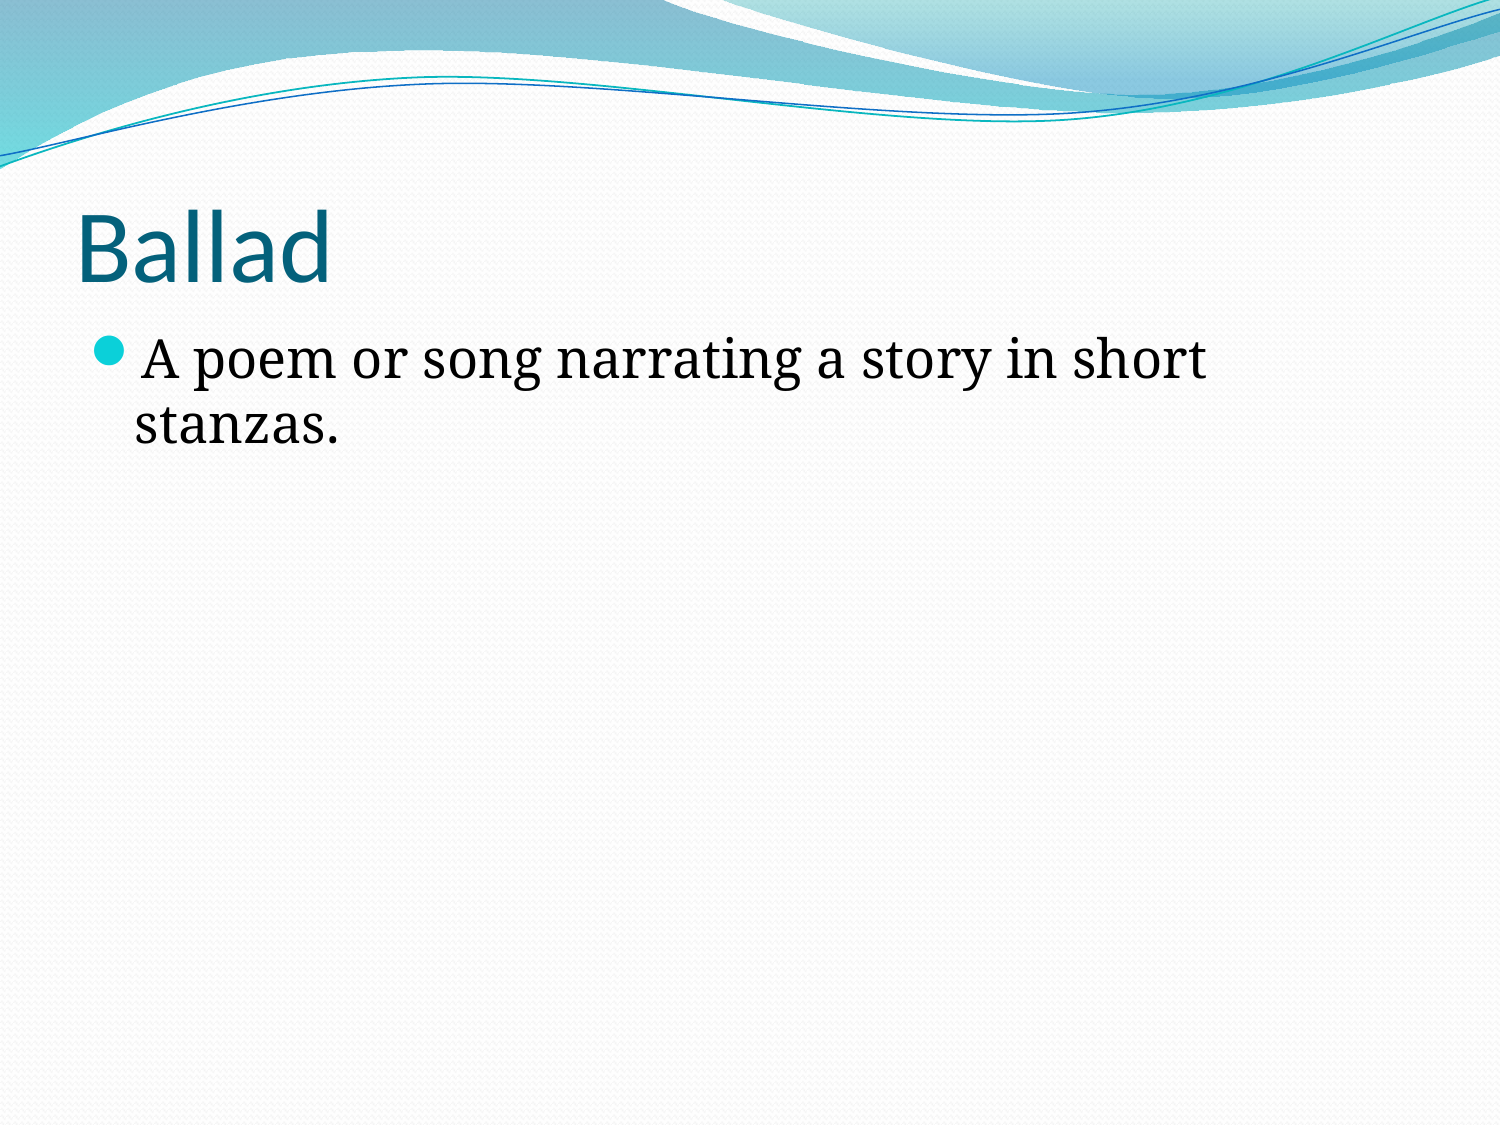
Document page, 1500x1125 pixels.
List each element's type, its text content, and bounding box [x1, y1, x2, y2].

title Ballad [75, 115, 1425, 303]
list A poem or song narrating a story in short stanzas. [75, 317, 1425, 1038]
